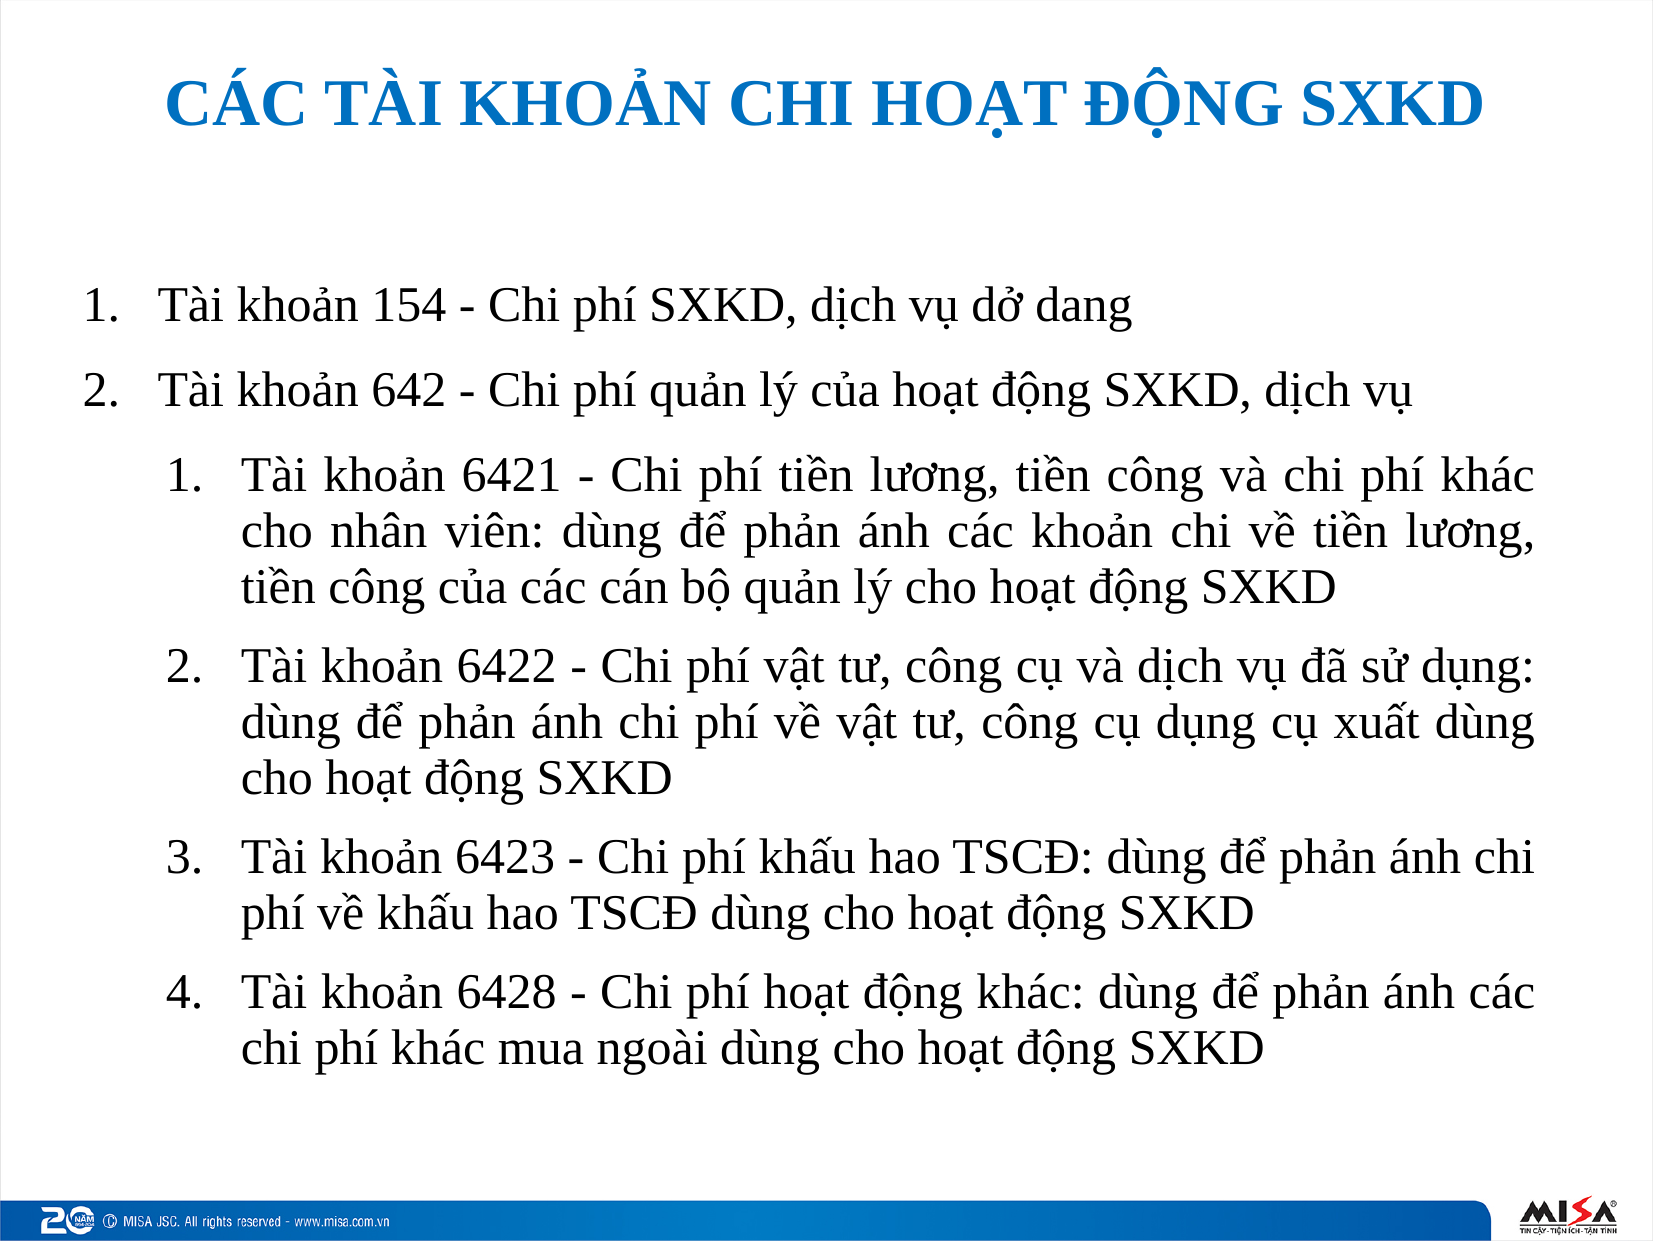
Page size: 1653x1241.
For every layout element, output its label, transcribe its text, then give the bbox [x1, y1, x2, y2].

list Tài khoản 154 - Chi phí SXKD, dịch vụ dở dang Tài khoản 642 - Chi phí quản lý của hoạt động SXKD, dịch vụ Tài khoản 6421 - Chi phí tiền lương, tiền công và chi phí khác cho nhân viên: dùng để phản ánh các khoản chi về tiền lương, tiền công của các cán bộ quản lý cho hoạt động SXKD Tài khoản 6422 - Chi phí vật tư, công cụ và dịch vụ đã sử dụng: dùng để phản ánh chi phí về vật tư, công cụ dụng cụ xuất dùng cho hoạt động SXKD Tài khoản 6423 - Chi phí khấu hao TSCĐ: dùng để phản ánh chi phí về khấu hao TSCĐ dùng cho hoạt động SXKD Tài khoản 6428 - Chi phí hoạt động khác: dùng để phản ánh các chi phí khác mua ngoài dùng cho hoạt động SXKD [82, 182, 1537, 1009]
picture [0, 0, 1653, 1241]
title CÁC TÀI KHOẢN CHI HOẠT ĐỘNG SXKD [82, 49, 1570, 158]
